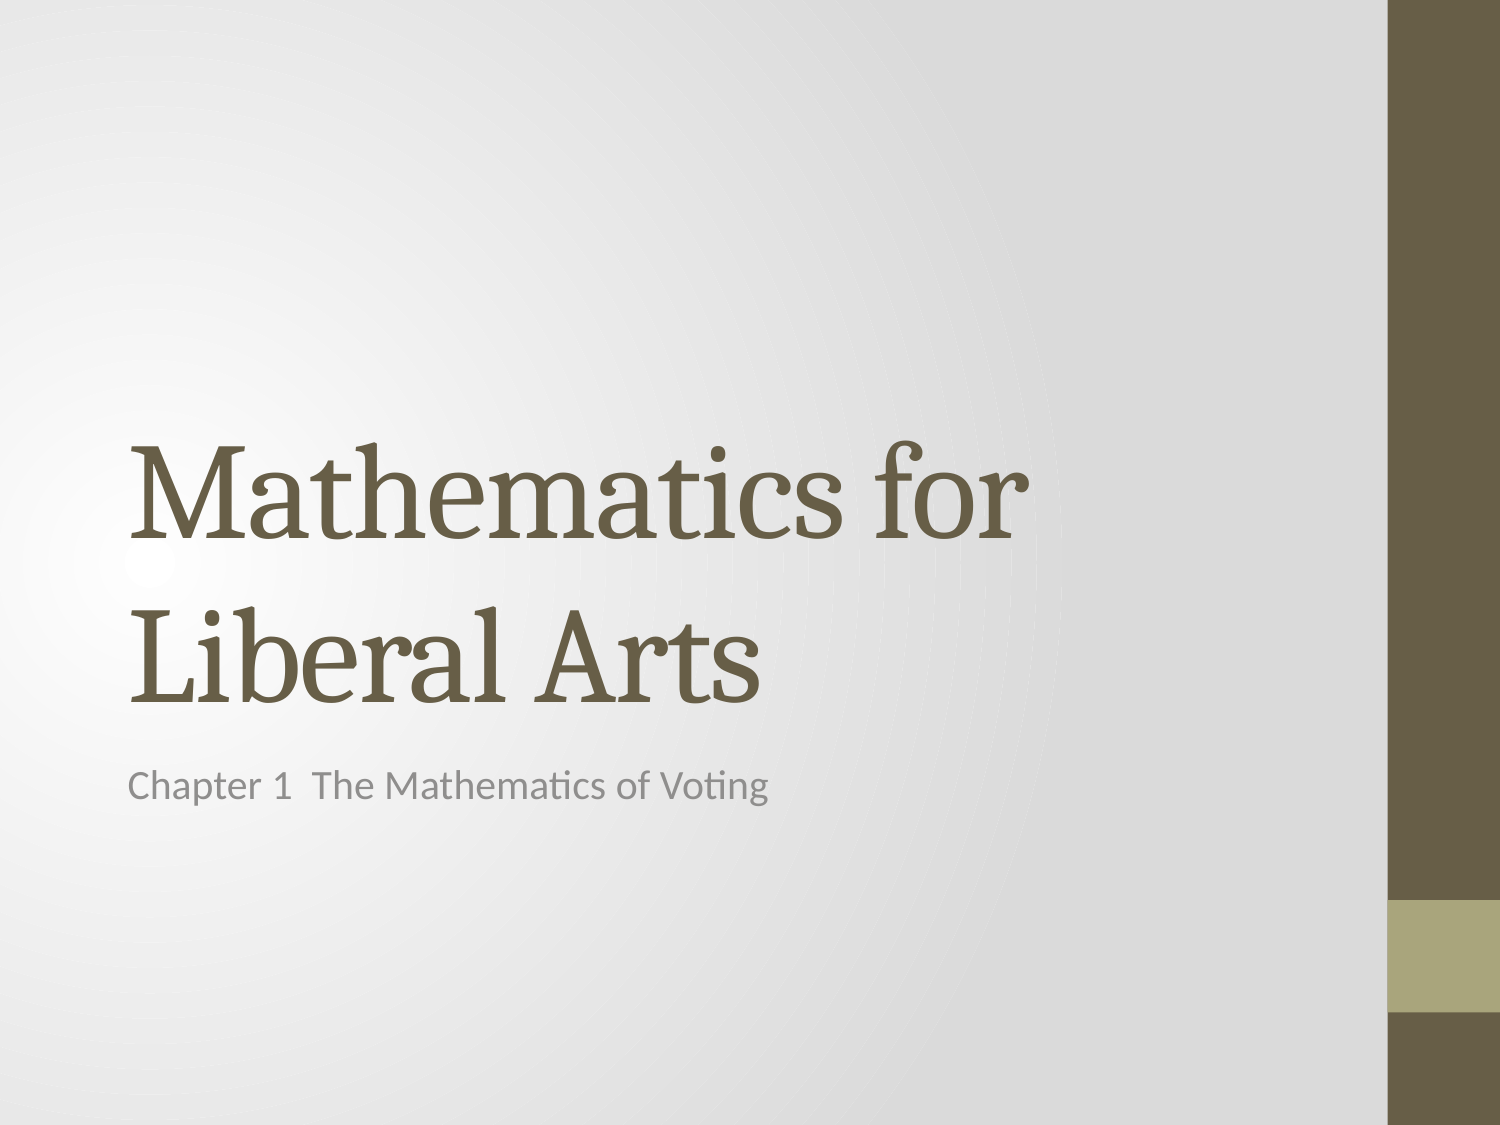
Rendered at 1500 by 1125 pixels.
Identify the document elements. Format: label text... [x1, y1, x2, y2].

subtitle Chapter 1 The Mathematics of Voting [112, 750, 1173, 925]
title Mathematics for Liberal Arts [112, 312, 1350, 738]
